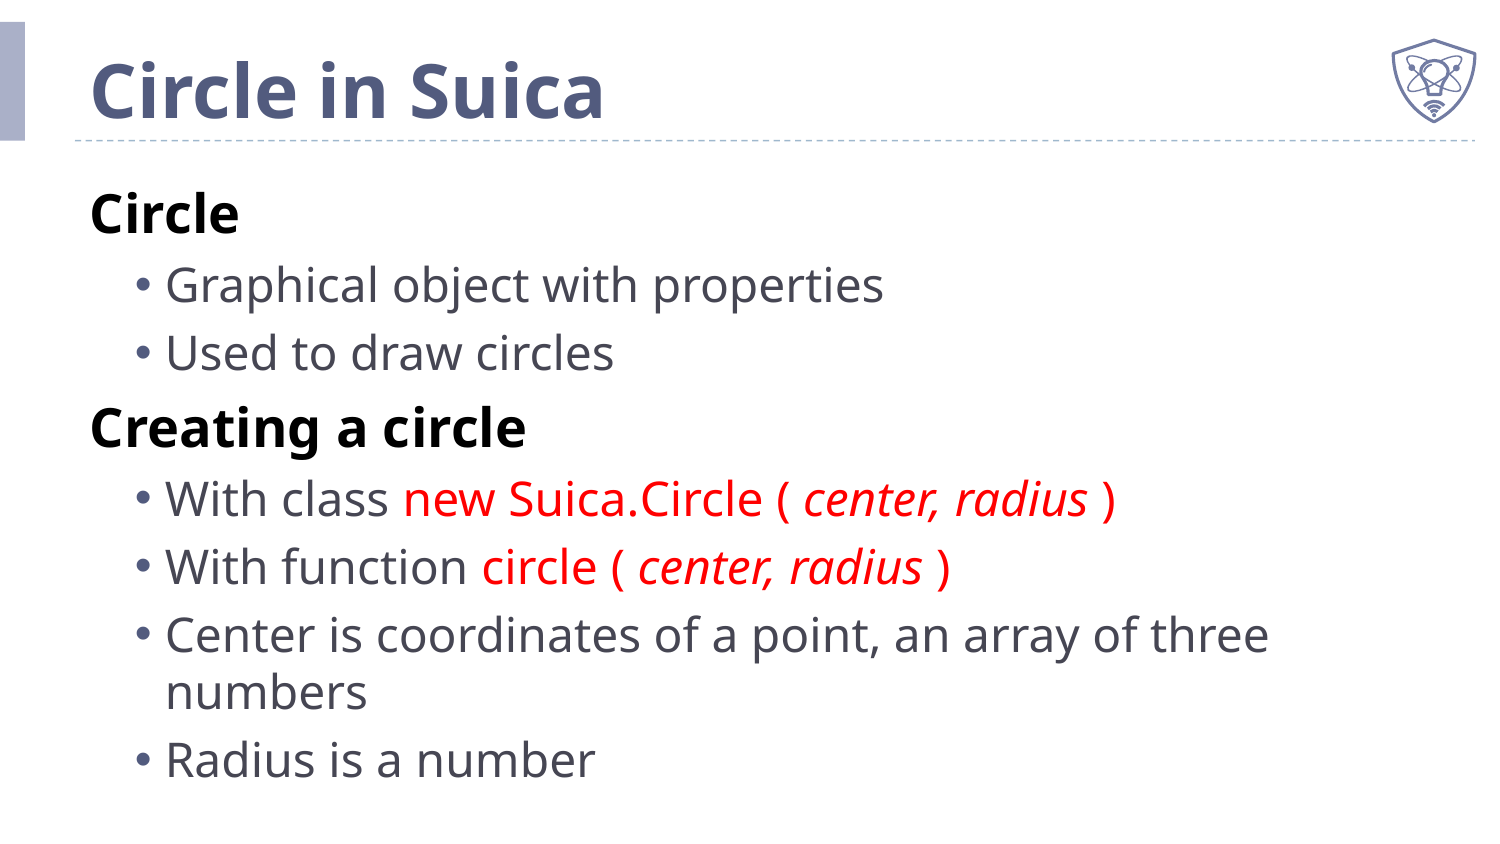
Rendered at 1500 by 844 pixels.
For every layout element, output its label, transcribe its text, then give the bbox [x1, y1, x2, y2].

list Circle Graphical object with properties Used to draw circles Creating a circle With class new Suica.Circle ( center, radius ) With function circle ( center, radius ) Center is coordinates of a point, an array of three numbers Radius is a number [75, 171, 1475, 835]
title Circle in Suica [75, 18, 1475, 141]
